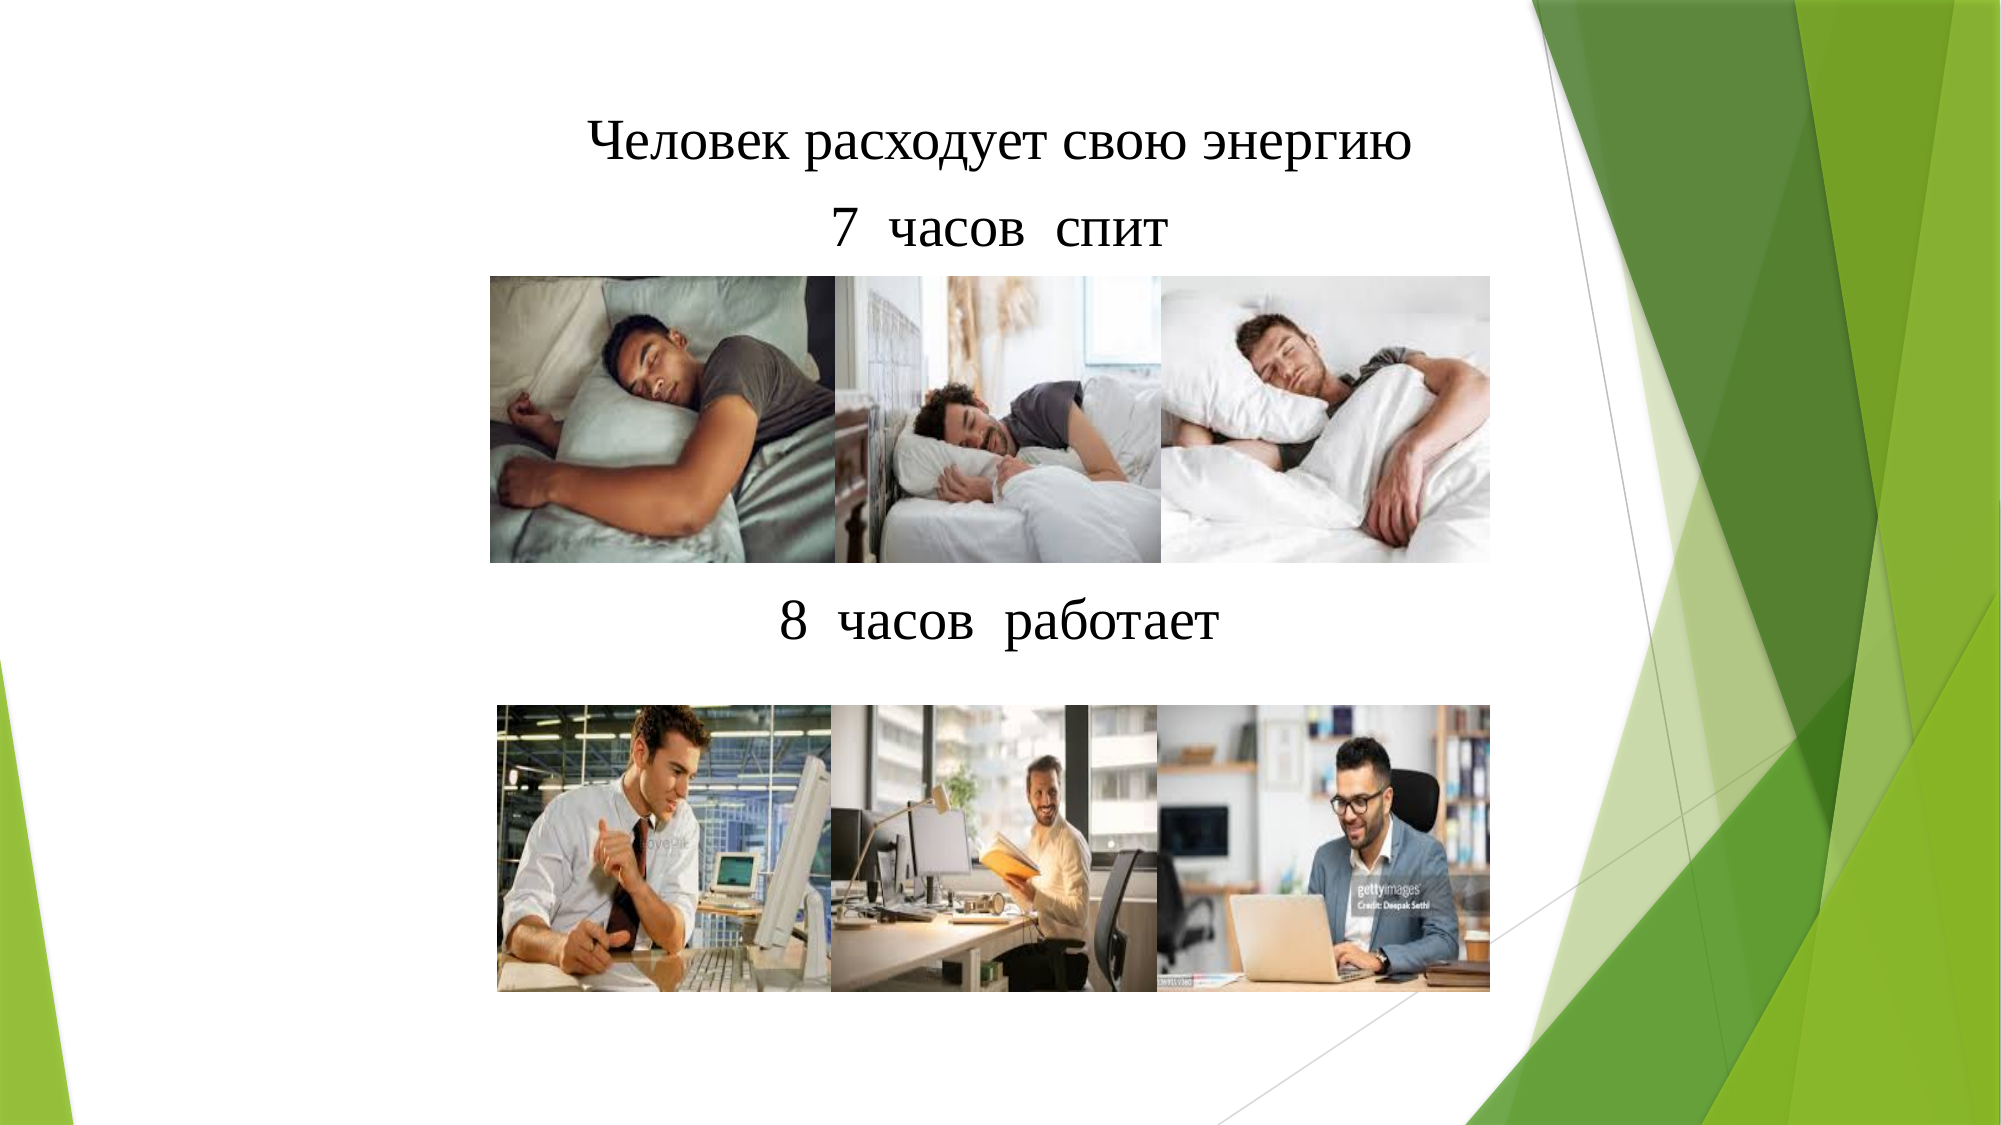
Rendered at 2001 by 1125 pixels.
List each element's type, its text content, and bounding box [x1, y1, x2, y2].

picture [496, 704, 1491, 992]
picture [490, 275, 1490, 563]
text_box Человек расходует свою энергию [572, 94, 1428, 179]
text_box 8 часов работает [764, 573, 1236, 659]
text_box 7 часов спит [815, 180, 1184, 266]
